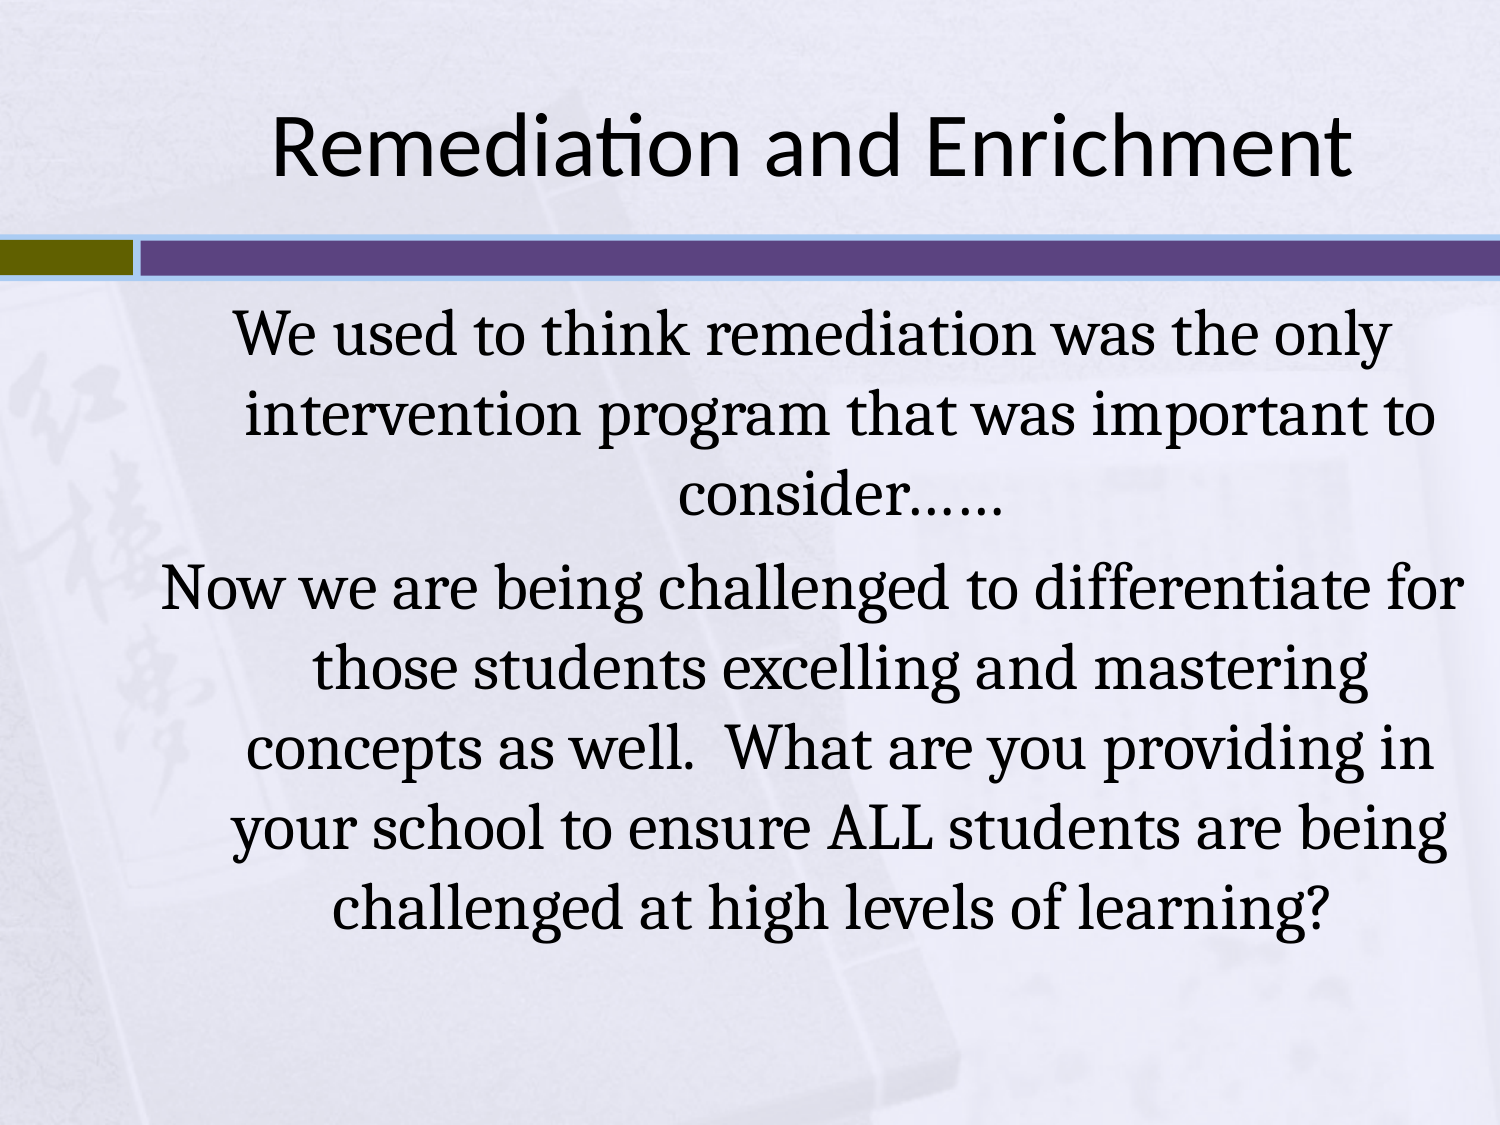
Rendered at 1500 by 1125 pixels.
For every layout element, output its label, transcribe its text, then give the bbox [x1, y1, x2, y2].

list We used to think remediation was the only intervention program that was important to consider…… Now we are being challenged to differentiate for those students excelling and mastering concepts as well. What are you providing in your school to ensure ALL students are being challenged at high levels of learning? [138, 281, 1489, 1076]
title Remediation and Enrichment [138, 46, 1489, 234]
